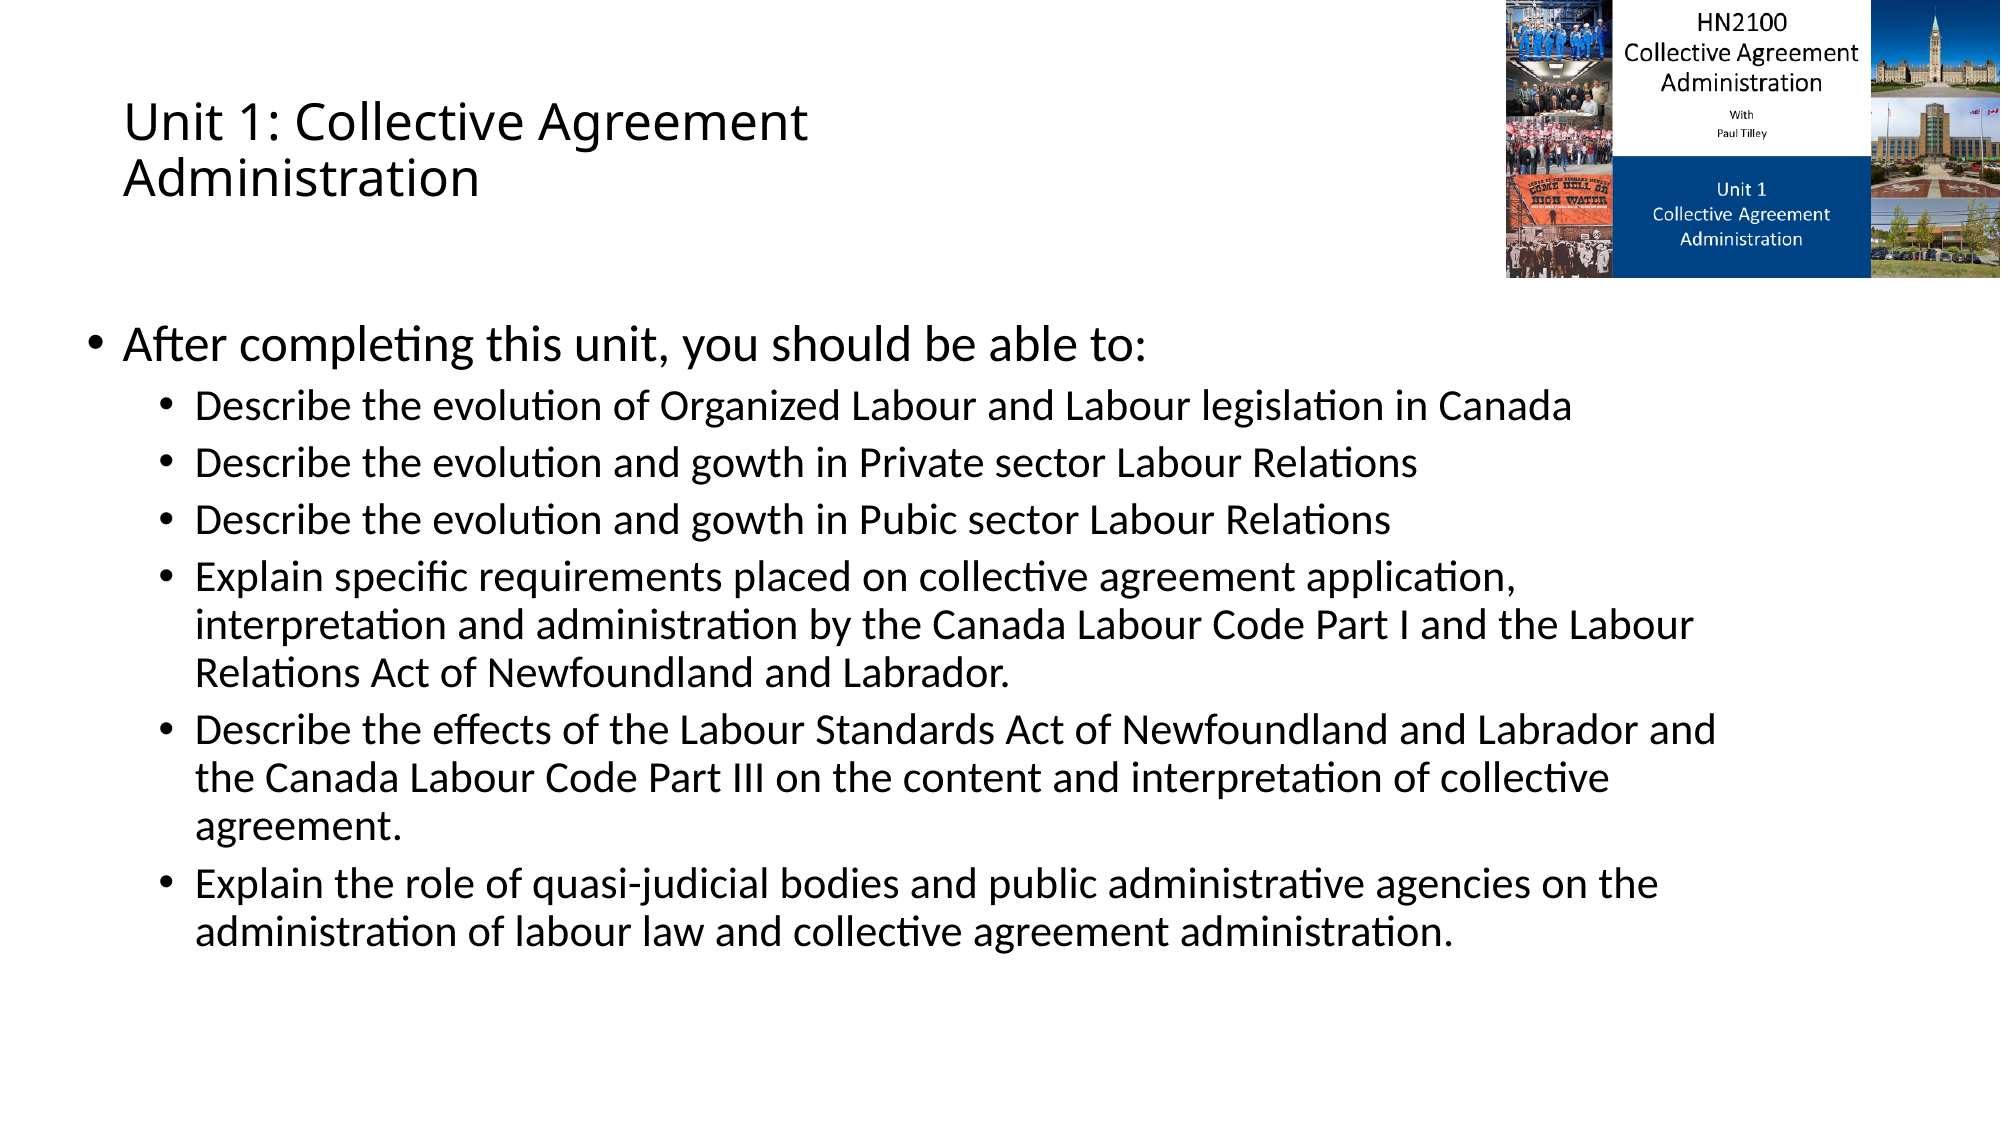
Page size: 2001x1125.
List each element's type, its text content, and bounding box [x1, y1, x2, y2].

picture [1506, 0, 2000, 278]
title Unit 1 Unit 1: Collective Agreement Administration [108, 32, 1506, 278]
list After completing this unit, you should be able to: Describe the evolution of Organized Labour and Labour legislation in Canada Describe the evolution and gowth in Private sector Labour Relations Describe the evolution and gowth in Pubic sector Labour Relations Explain specific requirements placed on collective agreement application, interpretation and administration by the Canada Labour Code Part I and the Labour Relations Act of Newfoundland and Labrador. Describe the effects of the Labour Standards Act of Newfoundland and Labrador and the Canada Labour Code Part III on the content and interpretation of collective agreement. Explain the role of quasi-judicial bodies and public administrative agencies on the administration of labour law and collective agreement administration. [71, 309, 1797, 1024]
